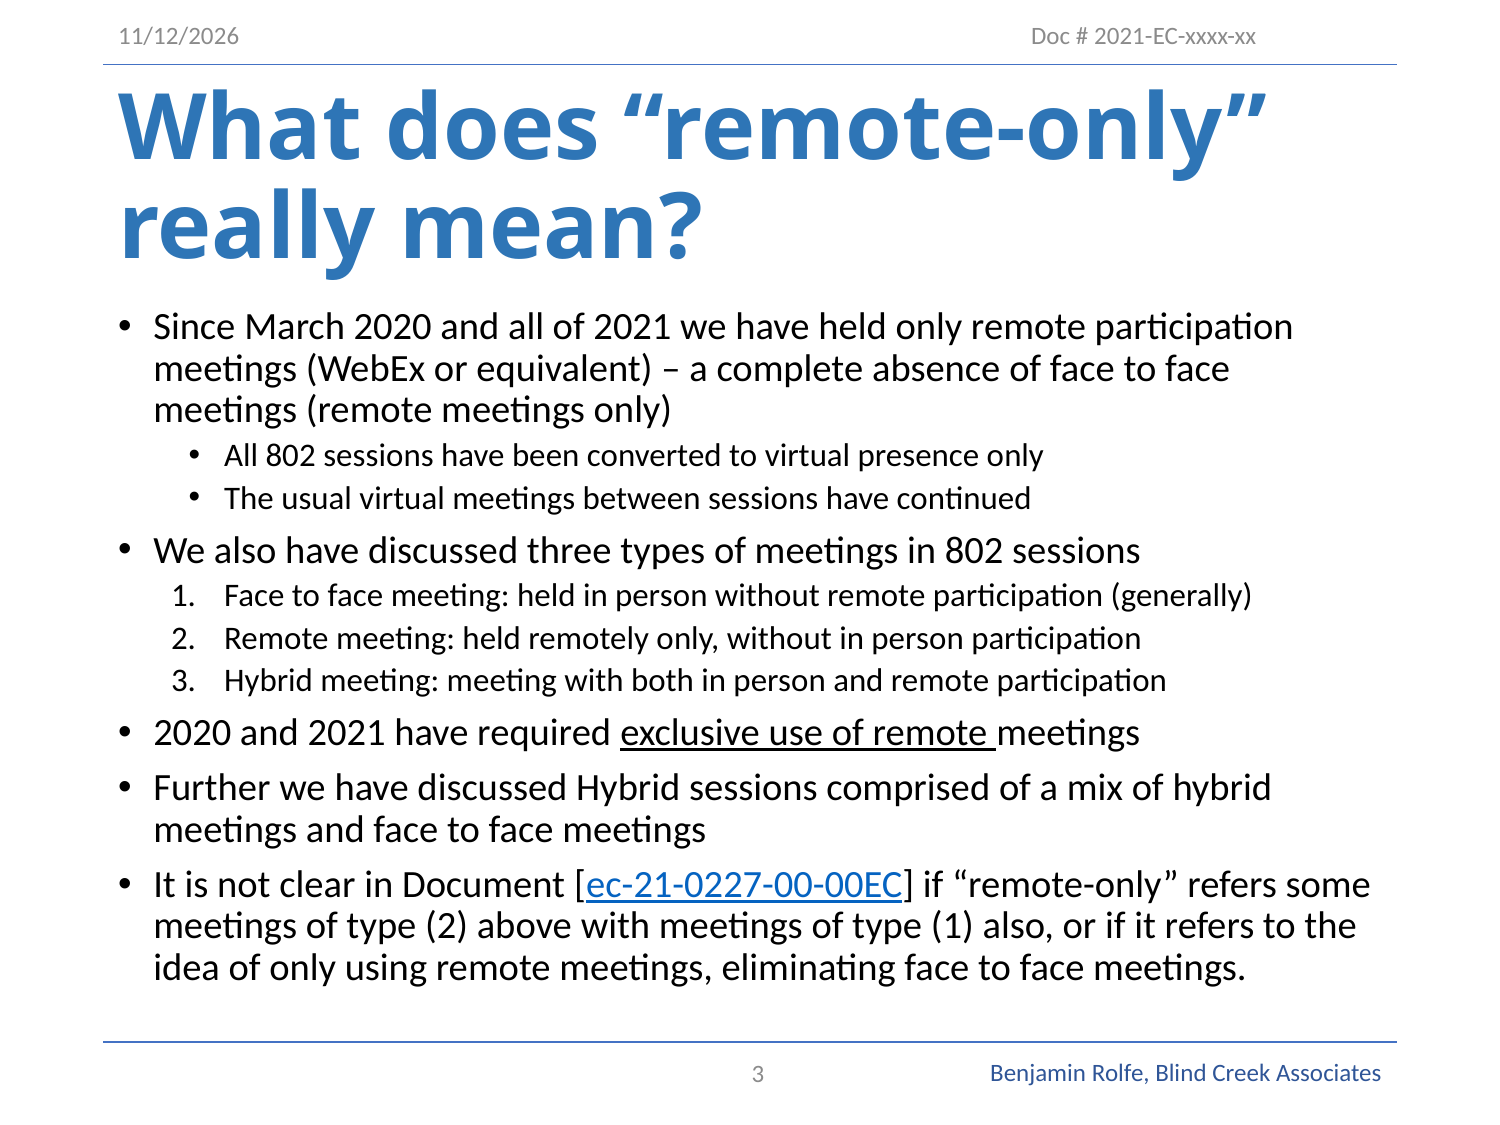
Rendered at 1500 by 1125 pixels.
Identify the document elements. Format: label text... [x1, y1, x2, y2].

slide_number 3 [589, 1042, 927, 1103]
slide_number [103, 4, 441, 65]
footer Doc # 2021-EC-xxxx-xx [890, 4, 1397, 65]
title What does “remote-only” really mean? [103, 70, 1397, 289]
list Since March 2020 and all of 2021 we have held only remote participation meetings (WebEx or equivalent) – a complete absence of face to face meetings (remote meetings only) All 802 sessions have been converted to virtual presence only The usual virtual meetings between sessions have continued We also have discussed three types of meetings in 802 sessions Face to face meeting: held in person without remote participation (generally) Remote meeting: held remotely only, without in person participation Hybrid meeting: meeting with both in person and remote participation 2020 and 2021 have required exclusive use of remote meetings Further we have discussed Hybrid sessions comprised of a mix of hybrid meetings and face to face meetings It is not clear in Document [ec-21-0227-00-00EC] if “remote-only” refers some meetings of type (2) above with meetings of type (1) also, or if it refers to the idea of only using remote meetings, eliminating face to face meetings. [103, 299, 1397, 1014]
